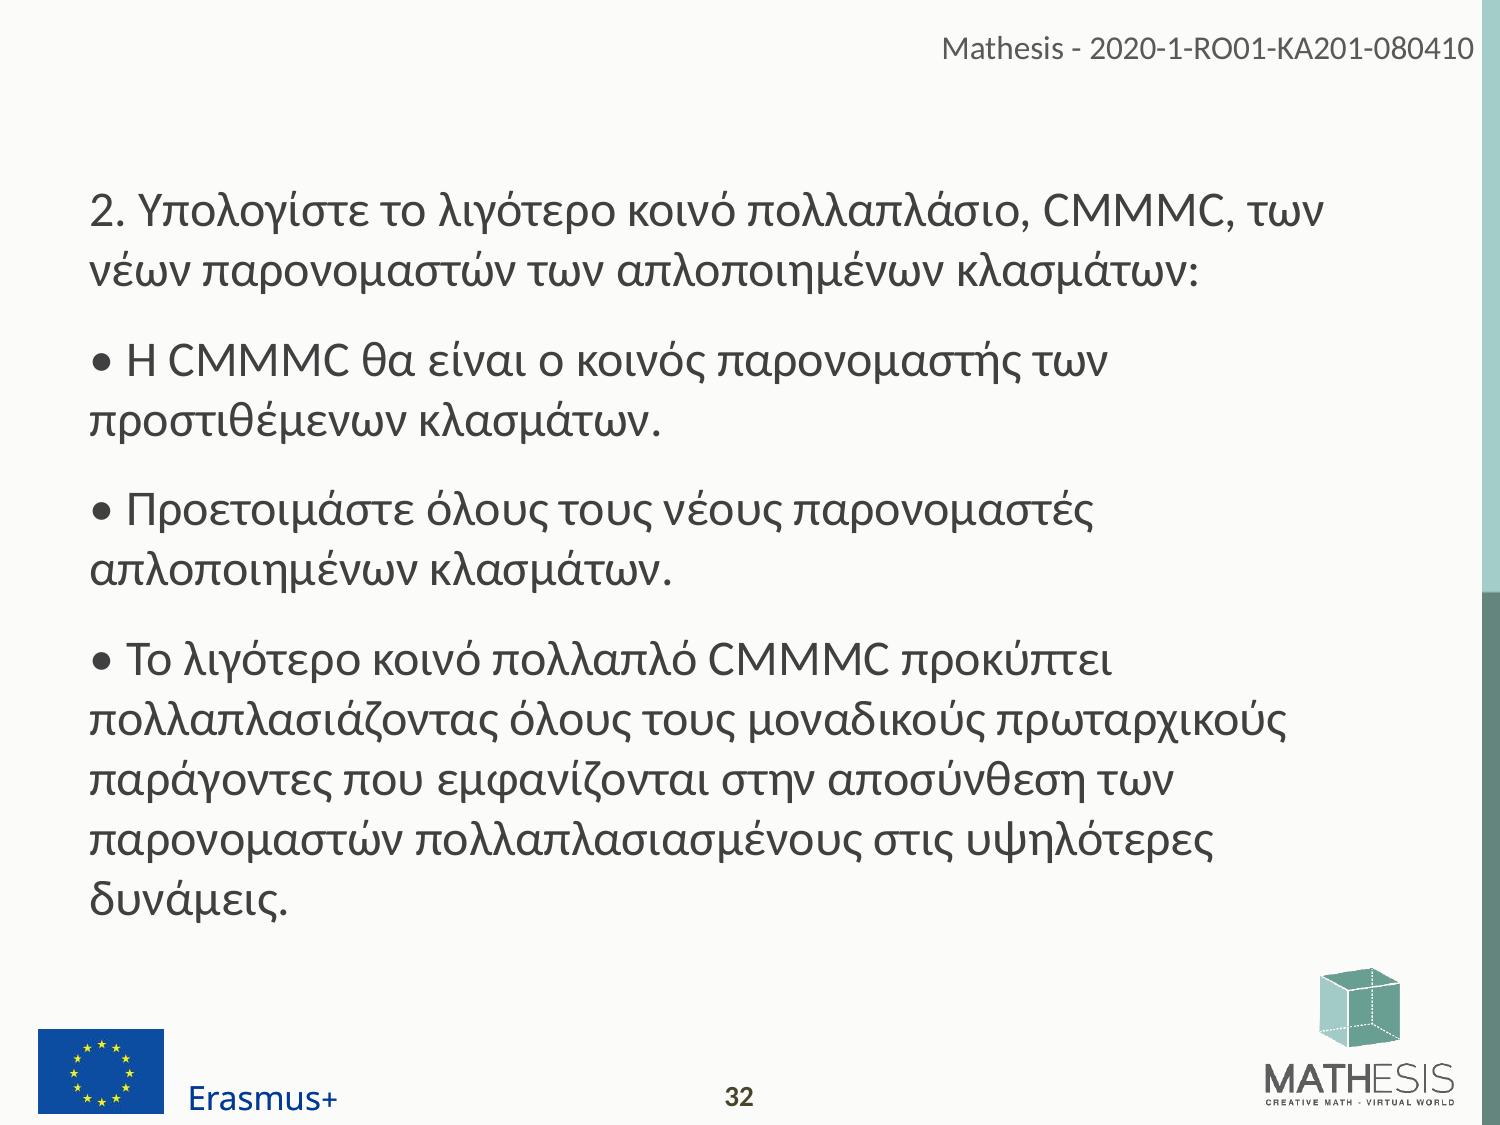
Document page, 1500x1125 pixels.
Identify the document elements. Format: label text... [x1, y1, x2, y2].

list 2. Υπολογίστε το λιγότερο κοινό πολλαπλάσιο, CMMMC, των νέων παρονομαστών των απλοποιημένων κλασμάτων: • Η CMMMC θα είναι ο κοινός παρονομαστής των προστιθέμενων κλασμάτων. • Προετοιμάστε όλους τους νέους παρονομαστές απλοποιημένων κλασμάτων. • Το λιγότερο κοινό πολλαπλό CMMMC προκύπτει πολλαπλασιάζοντας όλους τους μοναδικούς πρωταρχικούς παράγοντες που εμφανίζονται στην αποσύνθεση των παρονομαστών πολλαπλασιασμένους στις υψηλότερες δυνάμεις. [75, 169, 1425, 912]
picture [38, 1029, 164, 1114]
